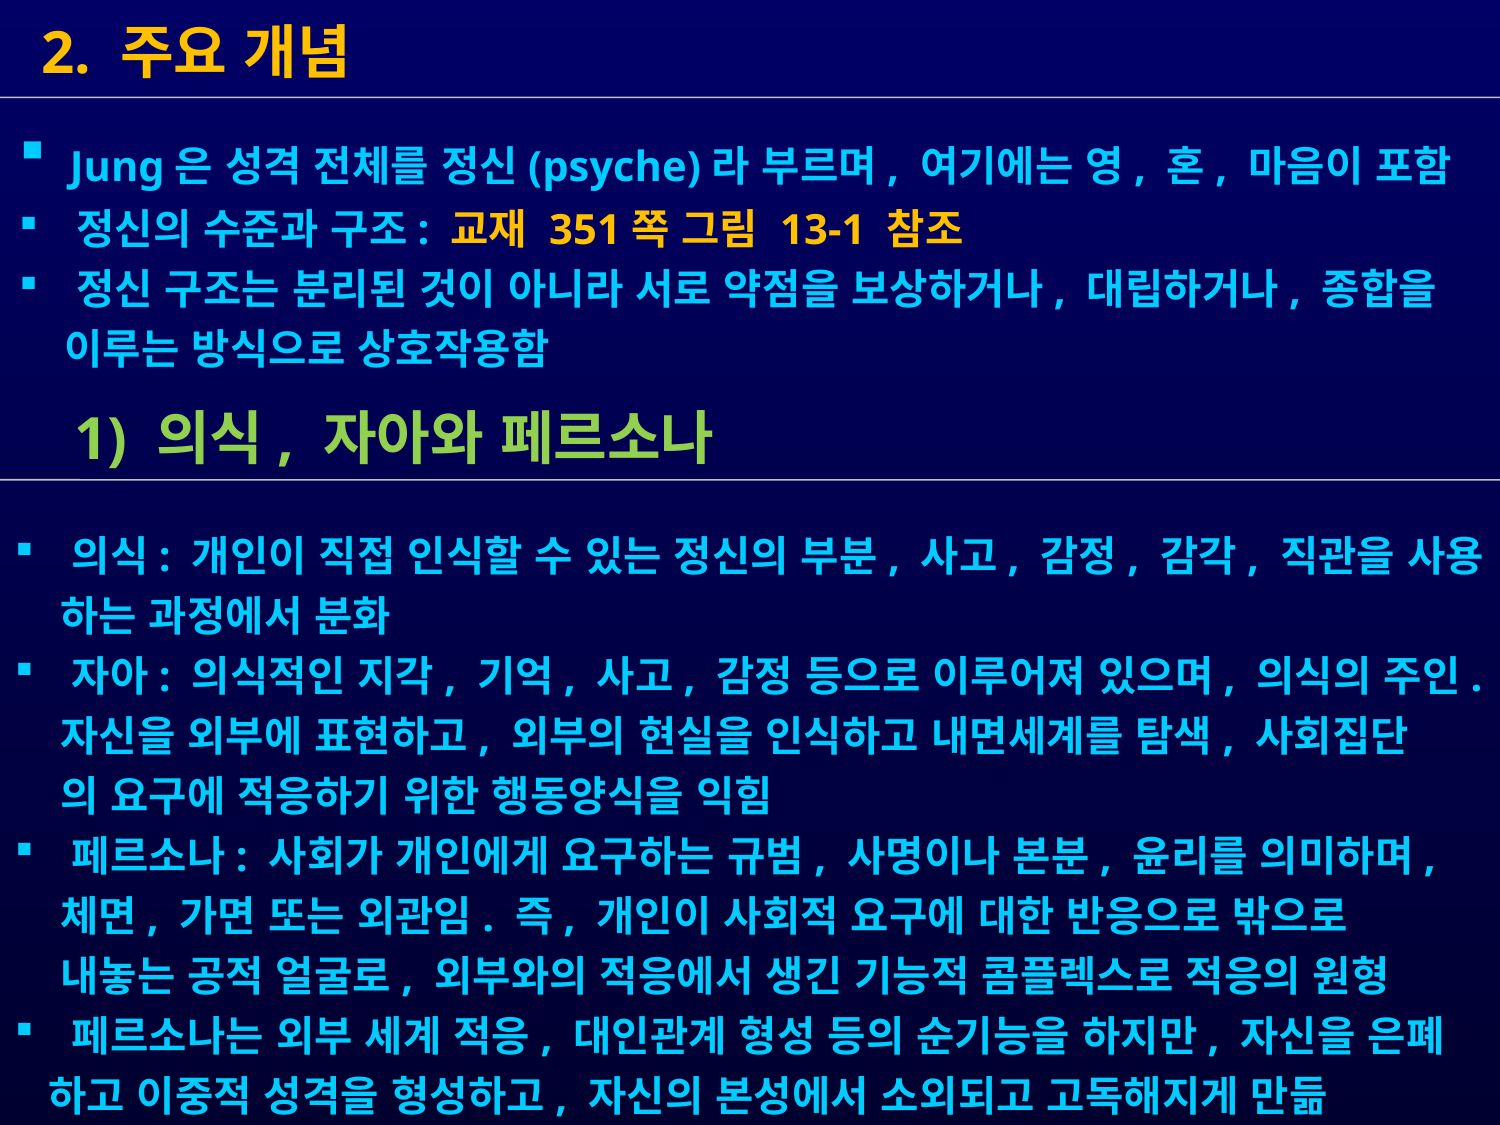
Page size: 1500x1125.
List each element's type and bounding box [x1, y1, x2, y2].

text_box [0, 6, 1500, 1125]
